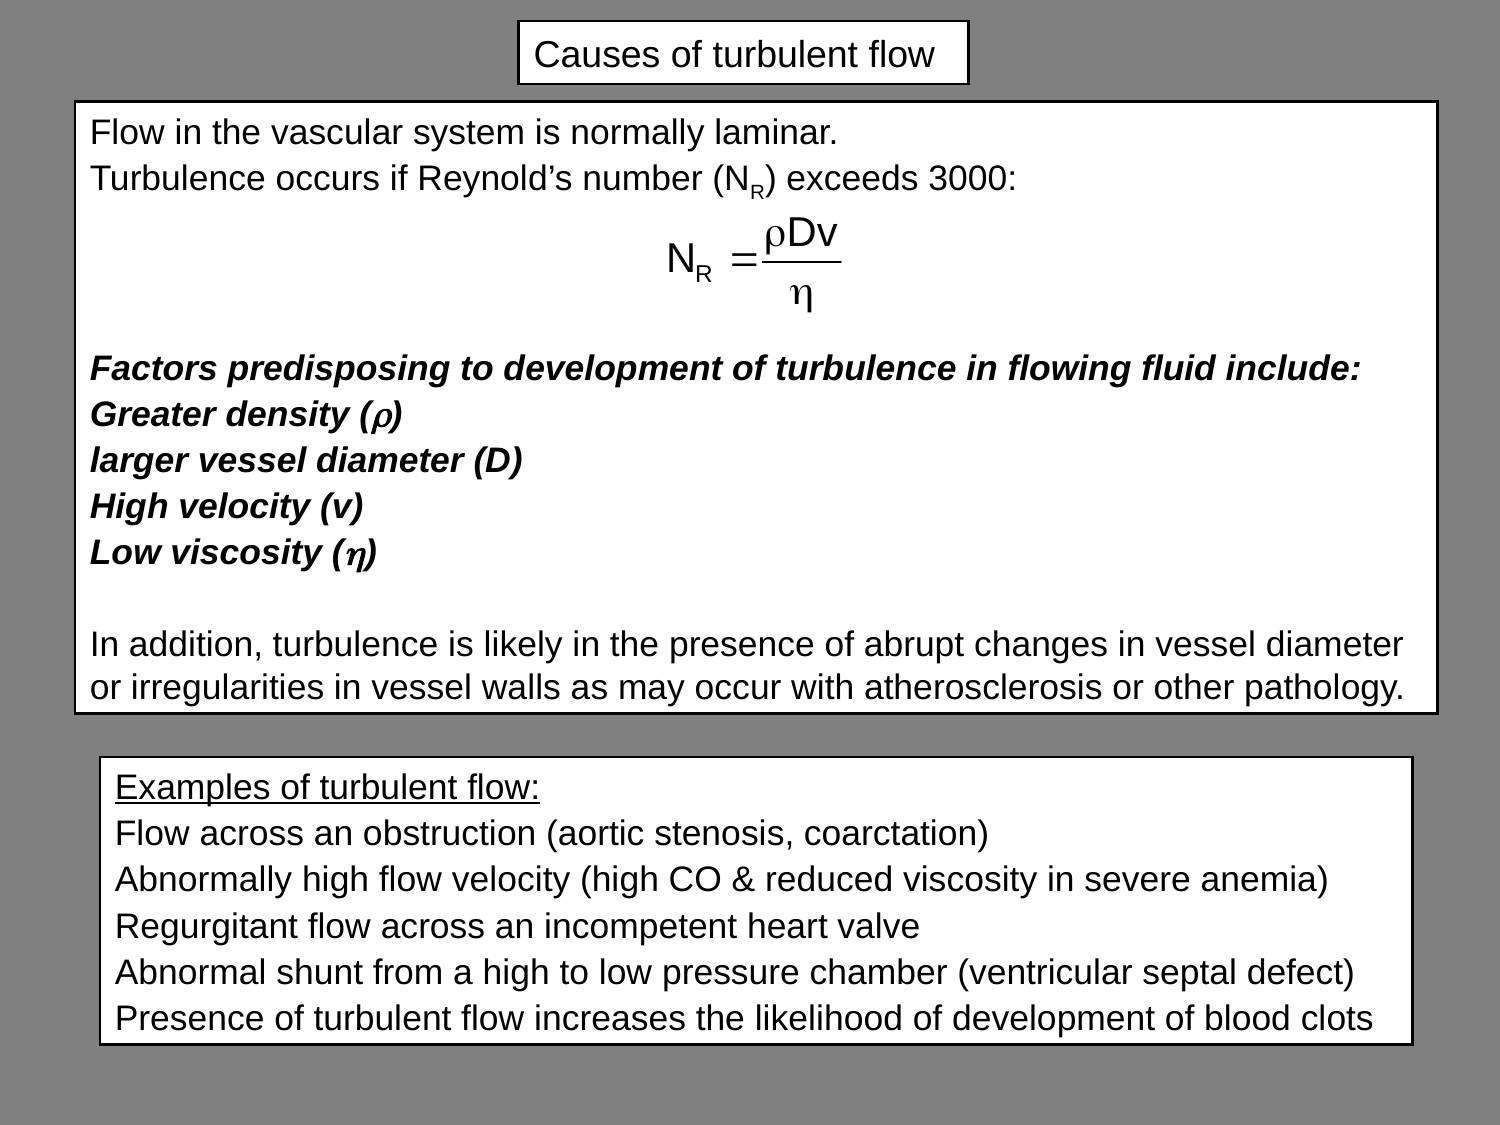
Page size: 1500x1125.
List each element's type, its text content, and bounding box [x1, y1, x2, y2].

title Causes of turbulent flow [517, 20, 970, 85]
text_box Examples of turbulent flow: Flow across an obstruction (aortic stenosis, coarctation) Abnormally high flow velocity (high CO & reduced viscosity in severe anemia) Regurgitant flow across an incompetent heart valve Abnormal shunt from a high to low pressure chamber (ventricular septal defect) Presence of turbulent flow increases the likelihood of development of blood clots [99, 757, 1413, 1045]
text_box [74, 99, 1438, 716]
